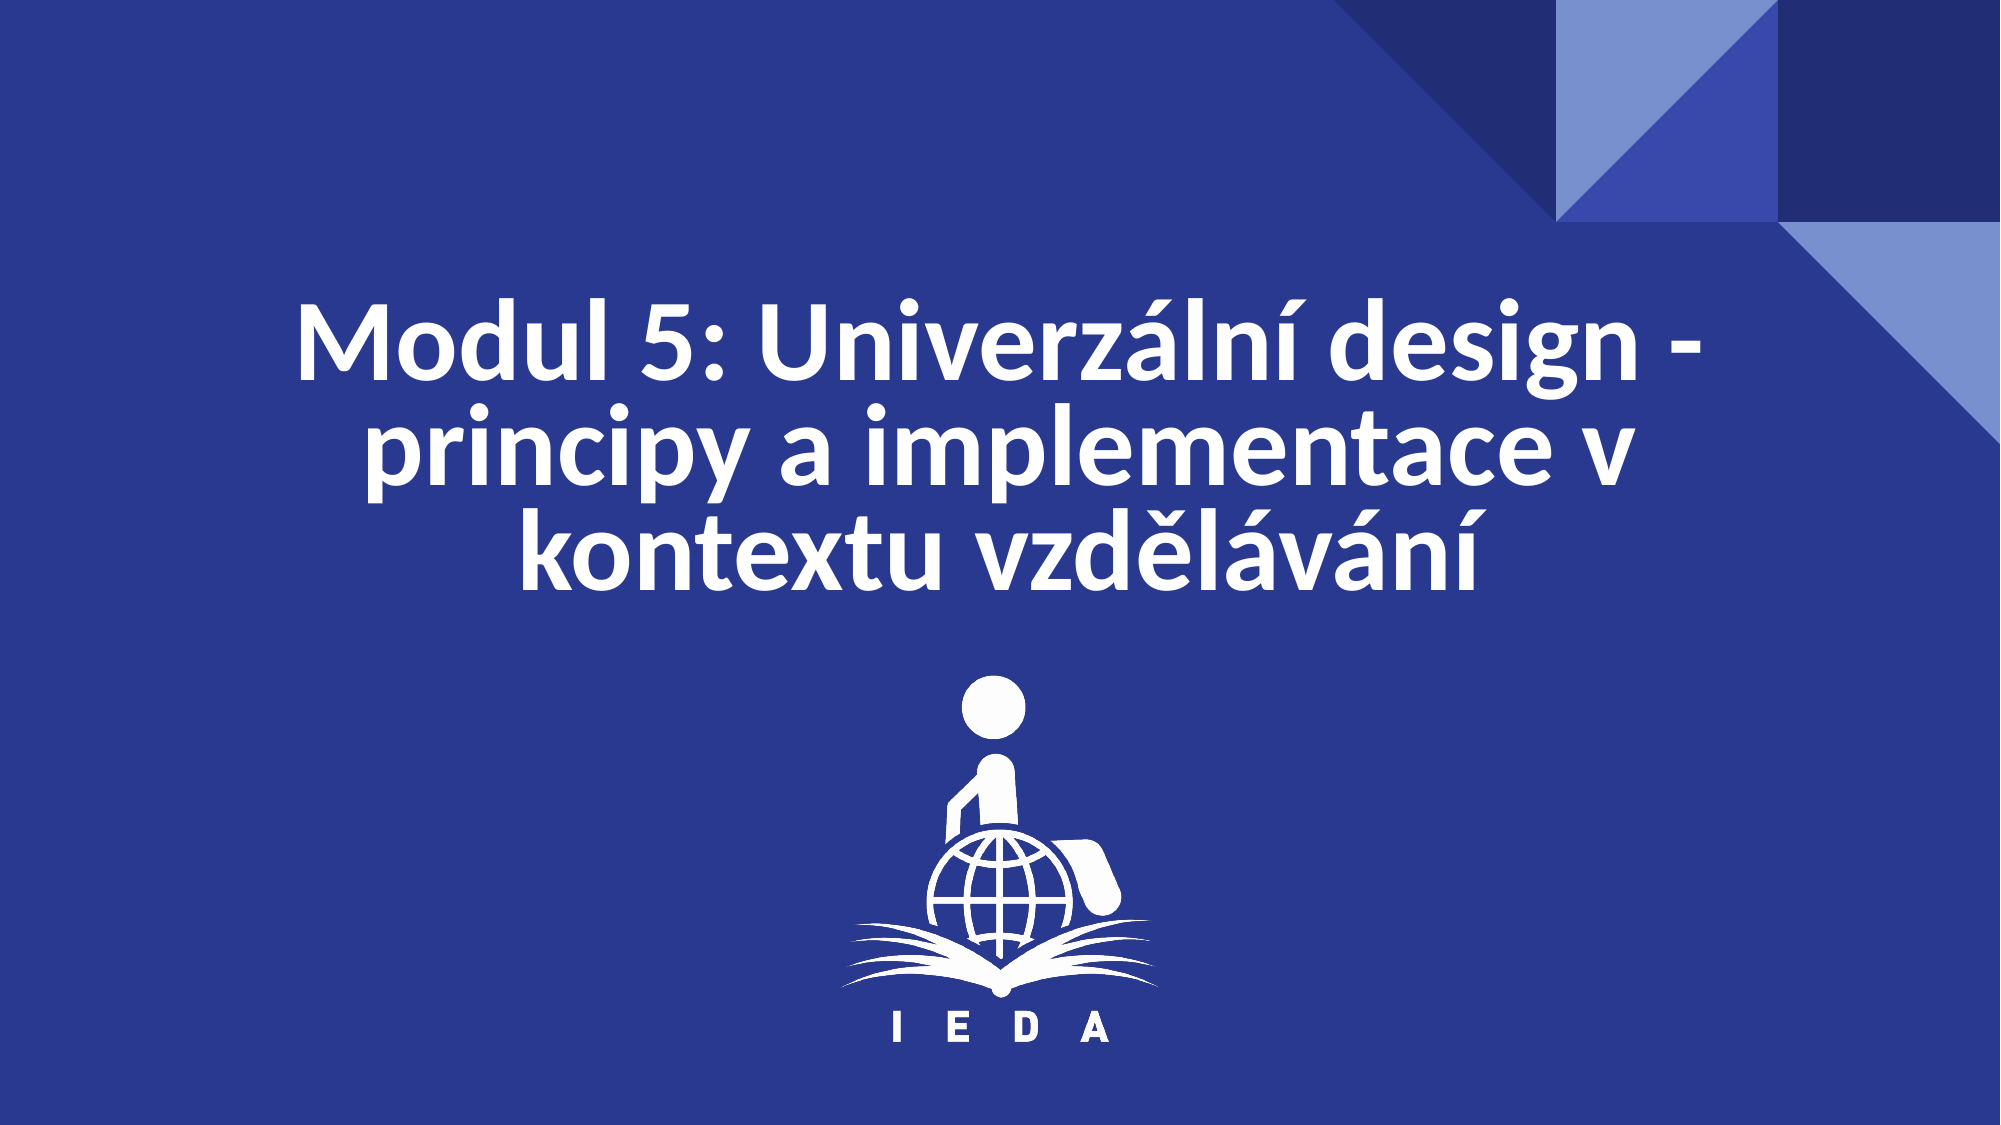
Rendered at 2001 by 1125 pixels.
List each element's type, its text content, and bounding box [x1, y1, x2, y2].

title Modul 5: Univerzální design - principy a implementace v kontextu vzdělávání [249, 283, 1750, 619]
picture [799, 629, 1201, 1089]
